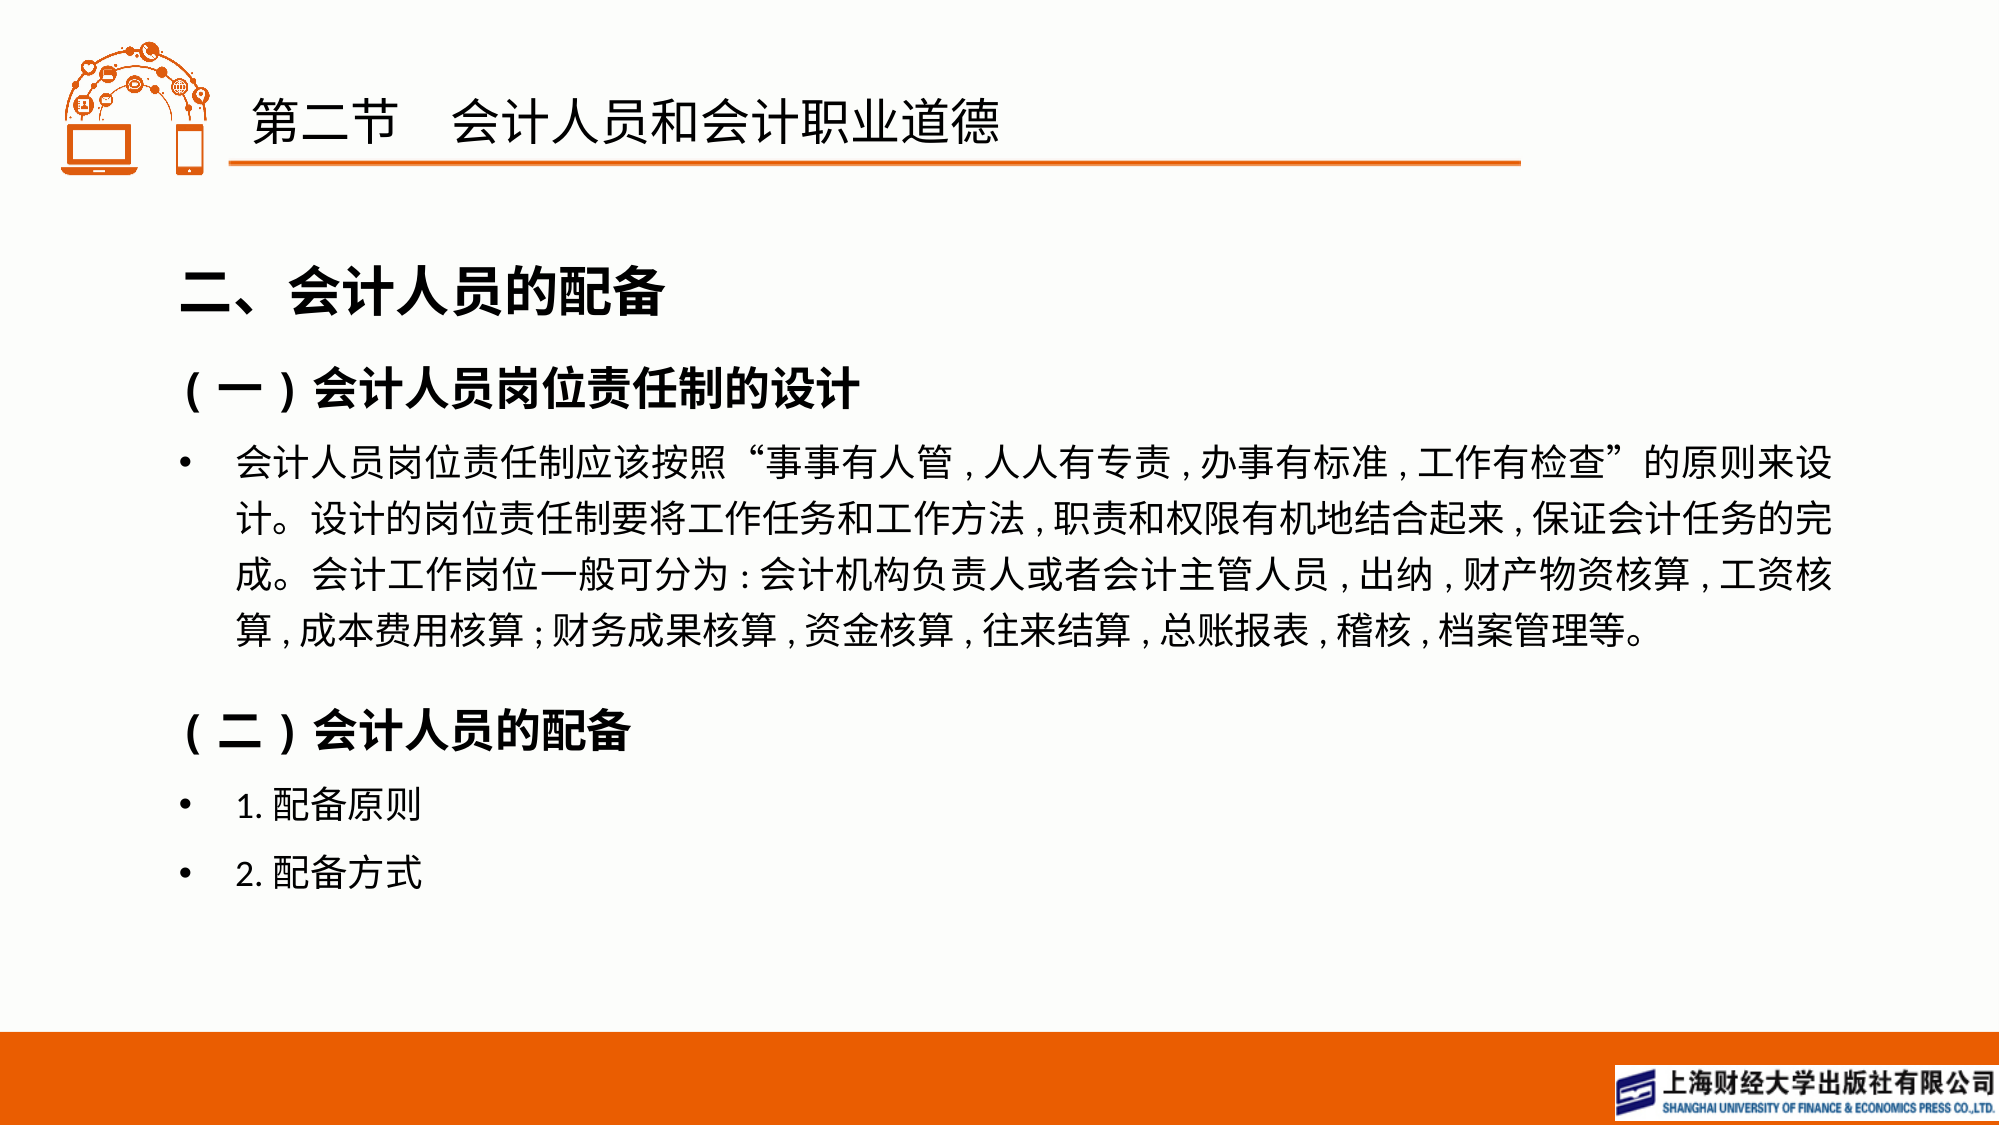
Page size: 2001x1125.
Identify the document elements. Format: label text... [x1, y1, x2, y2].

list 二、会计人员的配备 (一)会计人员岗位责任制的设计 会计人员岗位责任制应该按照“事事有人管,人人有专责,办事有标准,工作有检查”的原则来设计。设计的岗位责任制要将工作任务和工作方法,职责和权限有机地结合起来,保证会计任务的完成。会计工作岗位一般可分为:会计机构负责人或者会计主管人员,出纳,财产物资核算,工资核算,成本费用核算;财务成果核算,资金核算,往来结算,总账报表,稽核,档案管理等。 (二)会计人员的配备 1.配备原则 2.配备方式 [163, 227, 1849, 1049]
picture [0, 0, 2000, 1125]
title 第二节 会计人员和会计职业道德 [235, 82, 1605, 189]
